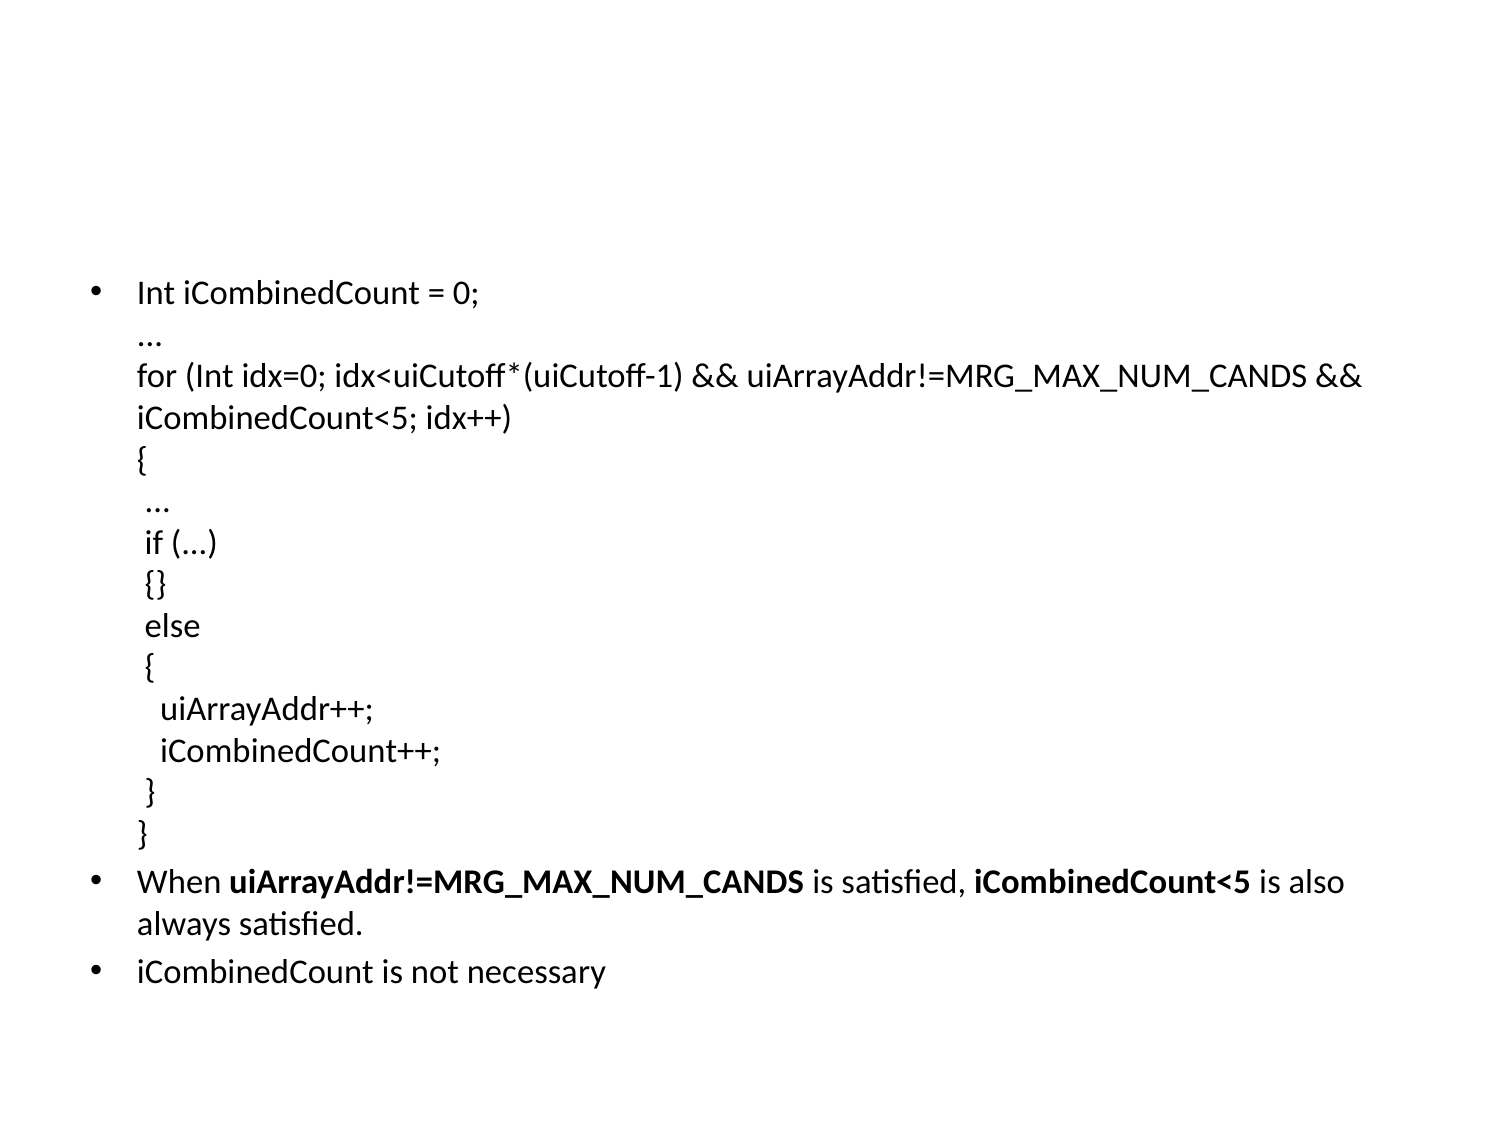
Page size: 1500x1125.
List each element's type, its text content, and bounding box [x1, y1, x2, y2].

list Int iCombinedCount = 0; ... for (Int idx=0; idx<uiCutoff*(uiCutoff-1) && uiArrayAddr!=MRG_MAX_NUM_CANDS && iCombinedCount<5; idx++) { ... if (...) {} else { uiArrayAddr++; iCombinedCount++; } } When uiArrayAddr!=MRG_MAX_NUM_CANDS is satisfied, iCombinedCount<5 is also always satisfied. iCombinedCount is not necessary [75, 262, 1425, 1005]
